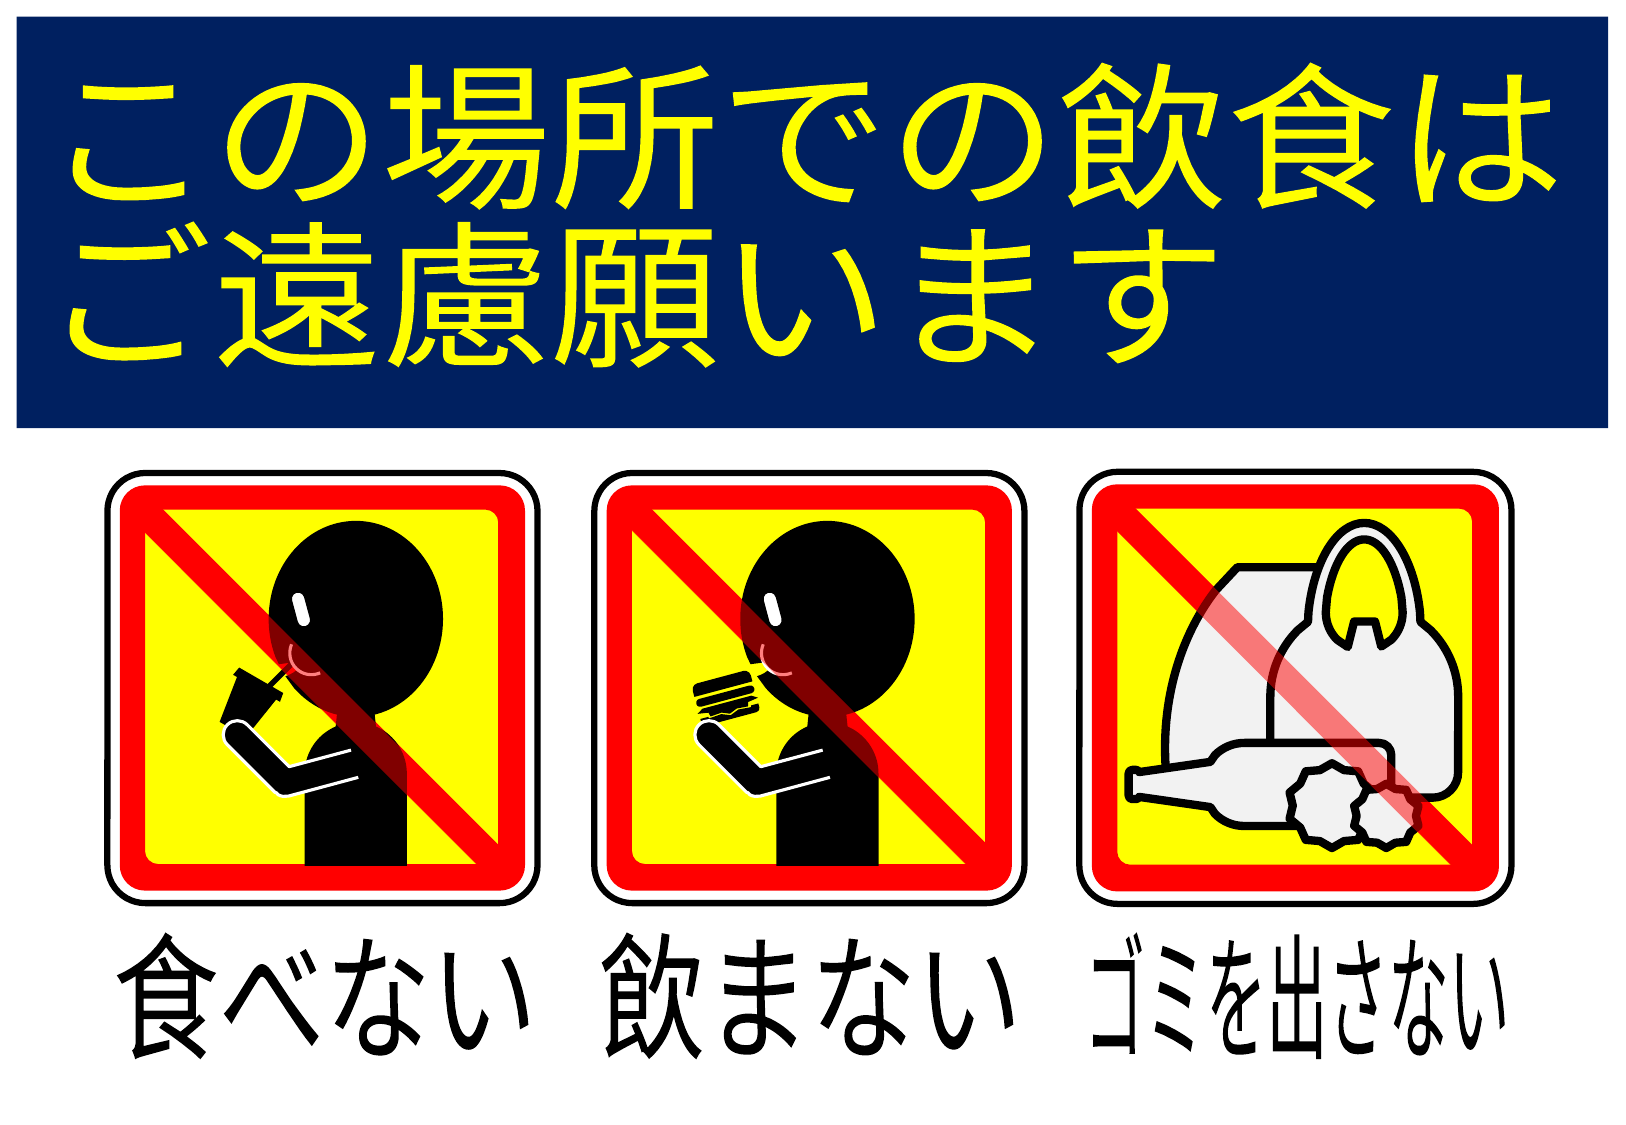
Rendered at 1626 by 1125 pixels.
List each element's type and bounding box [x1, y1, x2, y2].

text_box [14, 15, 1610, 430]
text_box [107, 472, 538, 904]
text_box [594, 472, 1025, 904]
text_box [1079, 471, 1512, 905]
